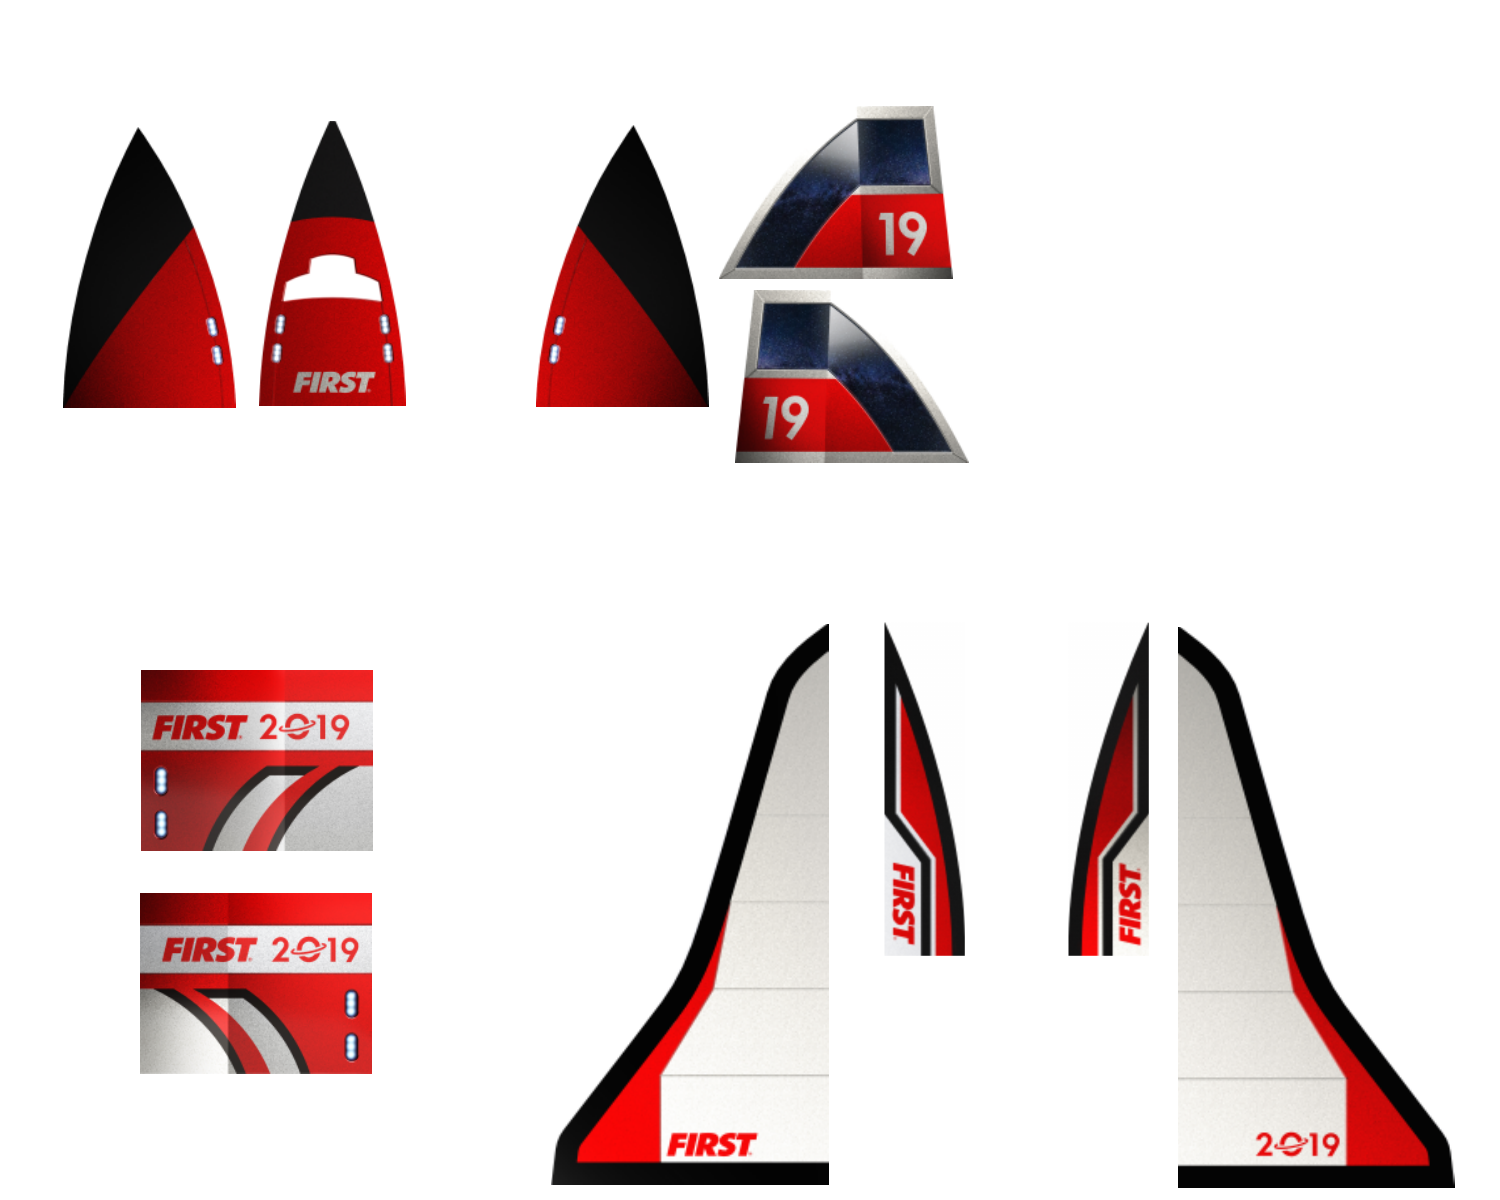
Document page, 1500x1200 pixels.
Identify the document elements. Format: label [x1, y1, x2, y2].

picture [140, 893, 372, 1074]
picture [735, 290, 969, 463]
picture [719, 106, 953, 279]
picture [63, 126, 236, 408]
picture [141, 670, 373, 851]
picture [536, 124, 709, 407]
picture [551, 623, 1455, 1188]
picture [259, 121, 406, 406]
